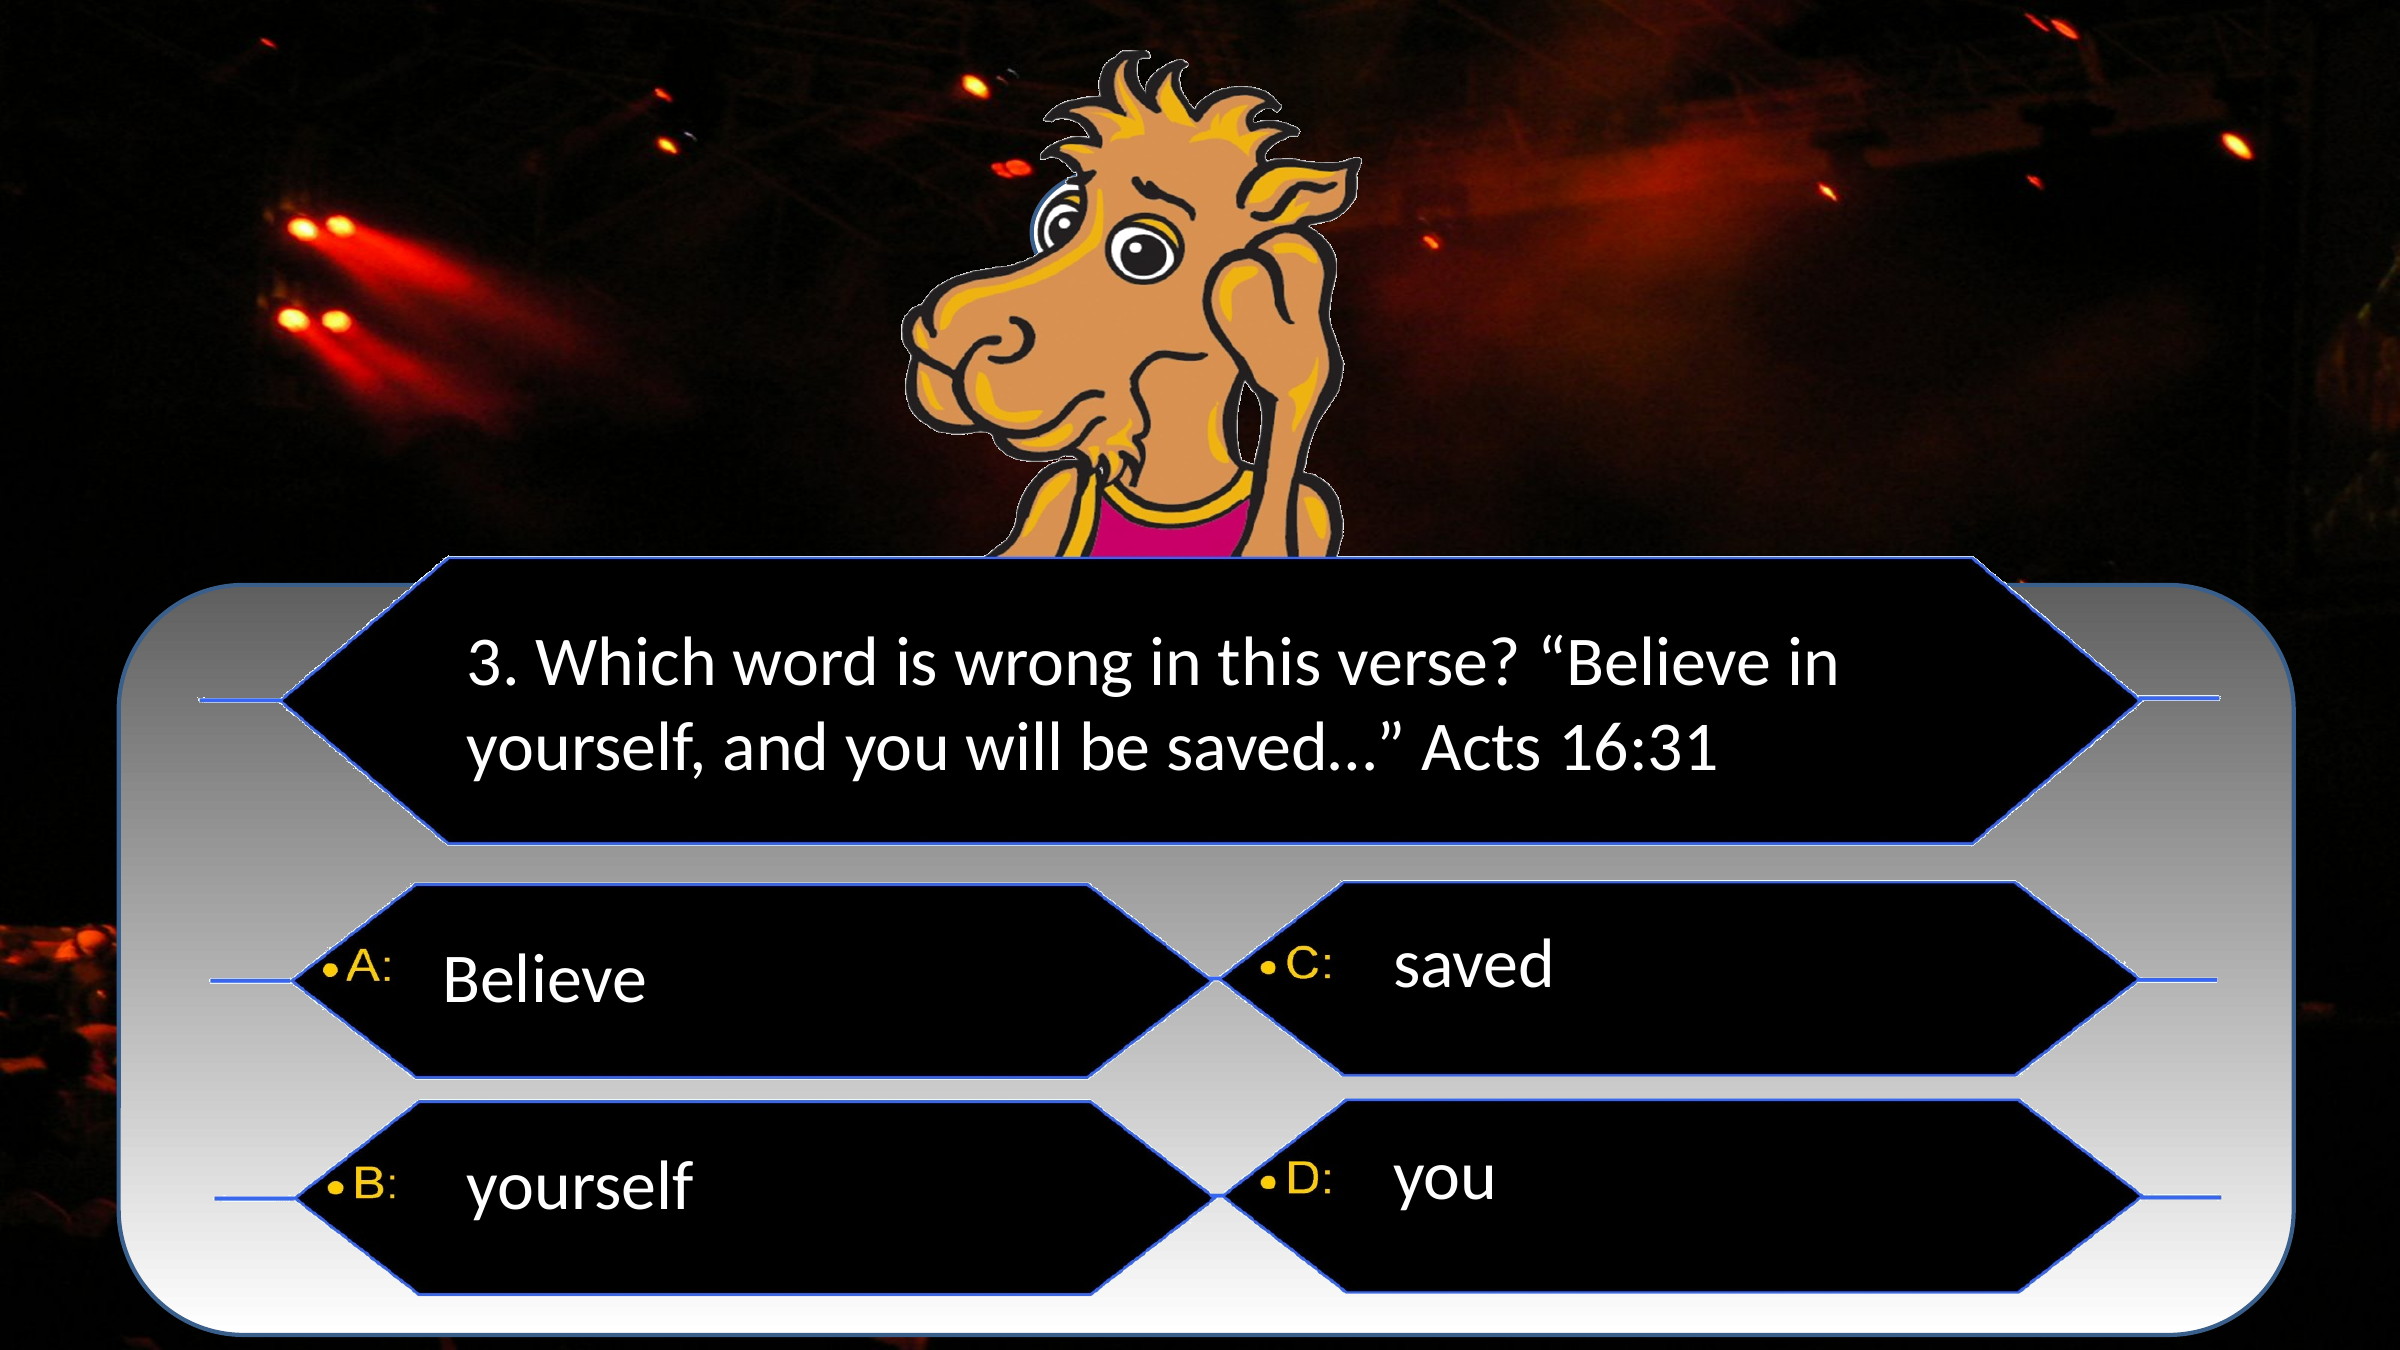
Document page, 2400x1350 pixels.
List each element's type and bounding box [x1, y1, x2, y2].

text_box [197, 50, 2224, 1350]
picture [0, 0, 2400, 1350]
